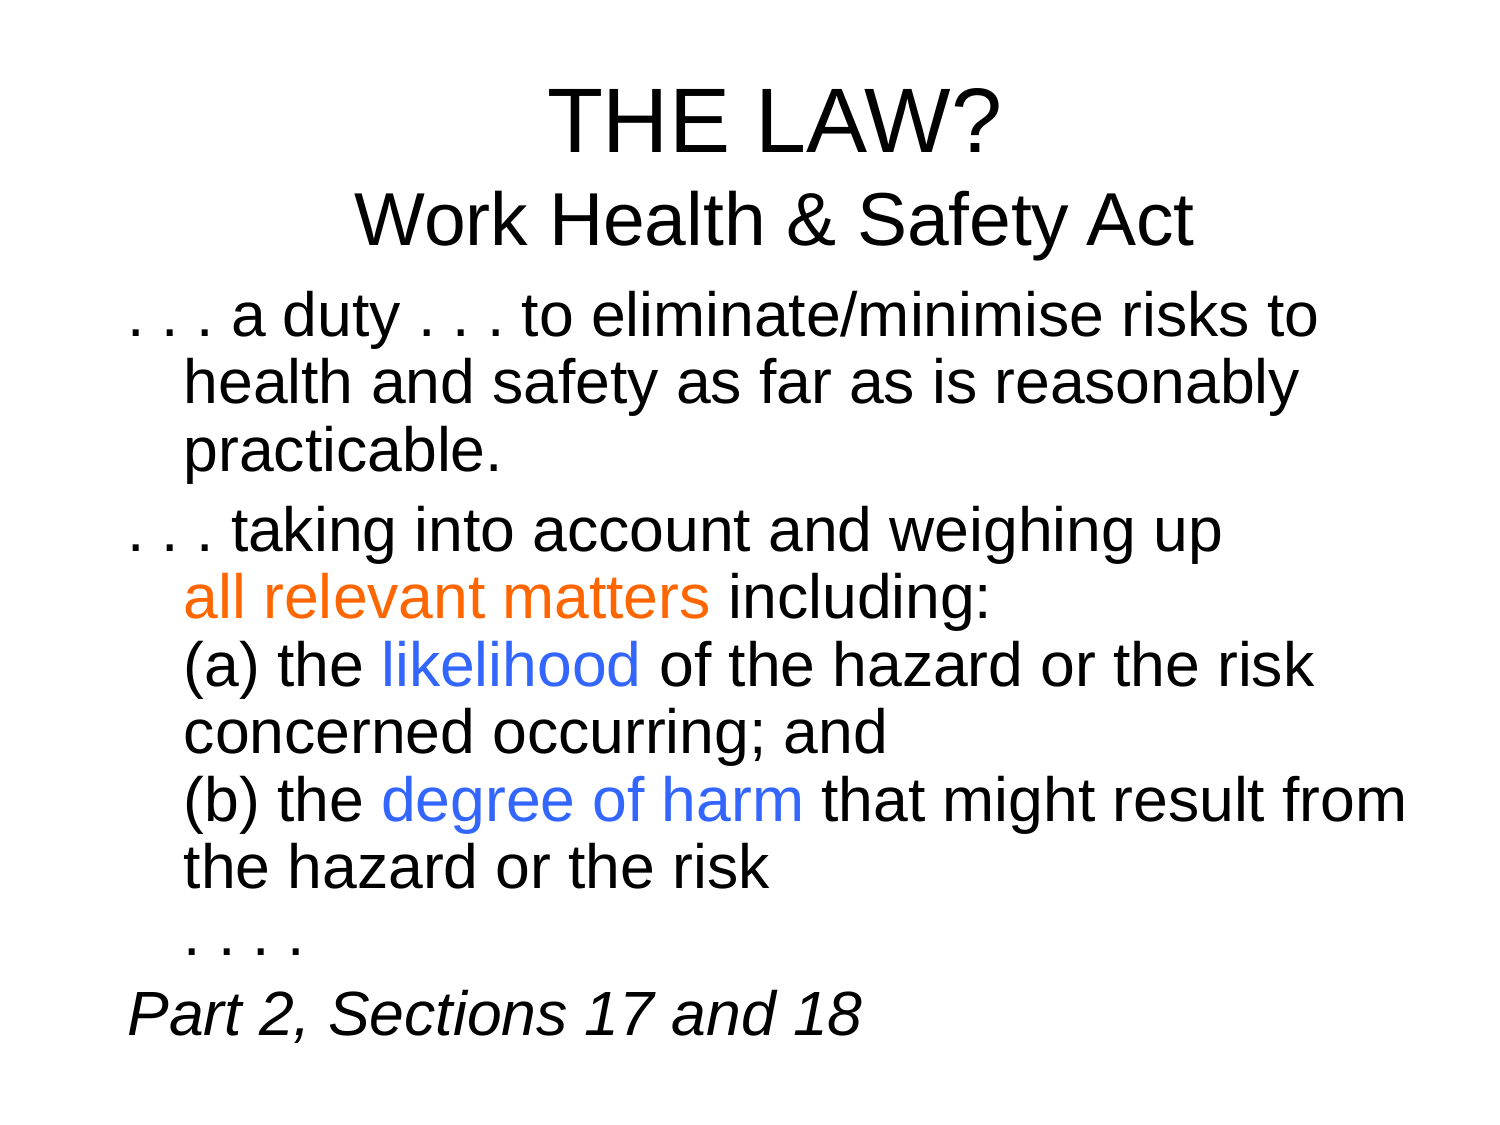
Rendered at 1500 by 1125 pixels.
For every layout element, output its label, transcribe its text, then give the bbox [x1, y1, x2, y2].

title THE LAW? Work Health & Safety Act [64, 66, 1485, 256]
list . . . a duty . . . to eliminate/minimise risks to health and safety as far as is reasonably practicable. . . . taking into account and weighing up all relevant matters including: (a) the likelihood of the hazard or the risk concerned occurring; and (b) the degree of harm that might result from the hazard or the risk . . . . Part 2, Sections 17 and 18 [112, 275, 1463, 1100]
